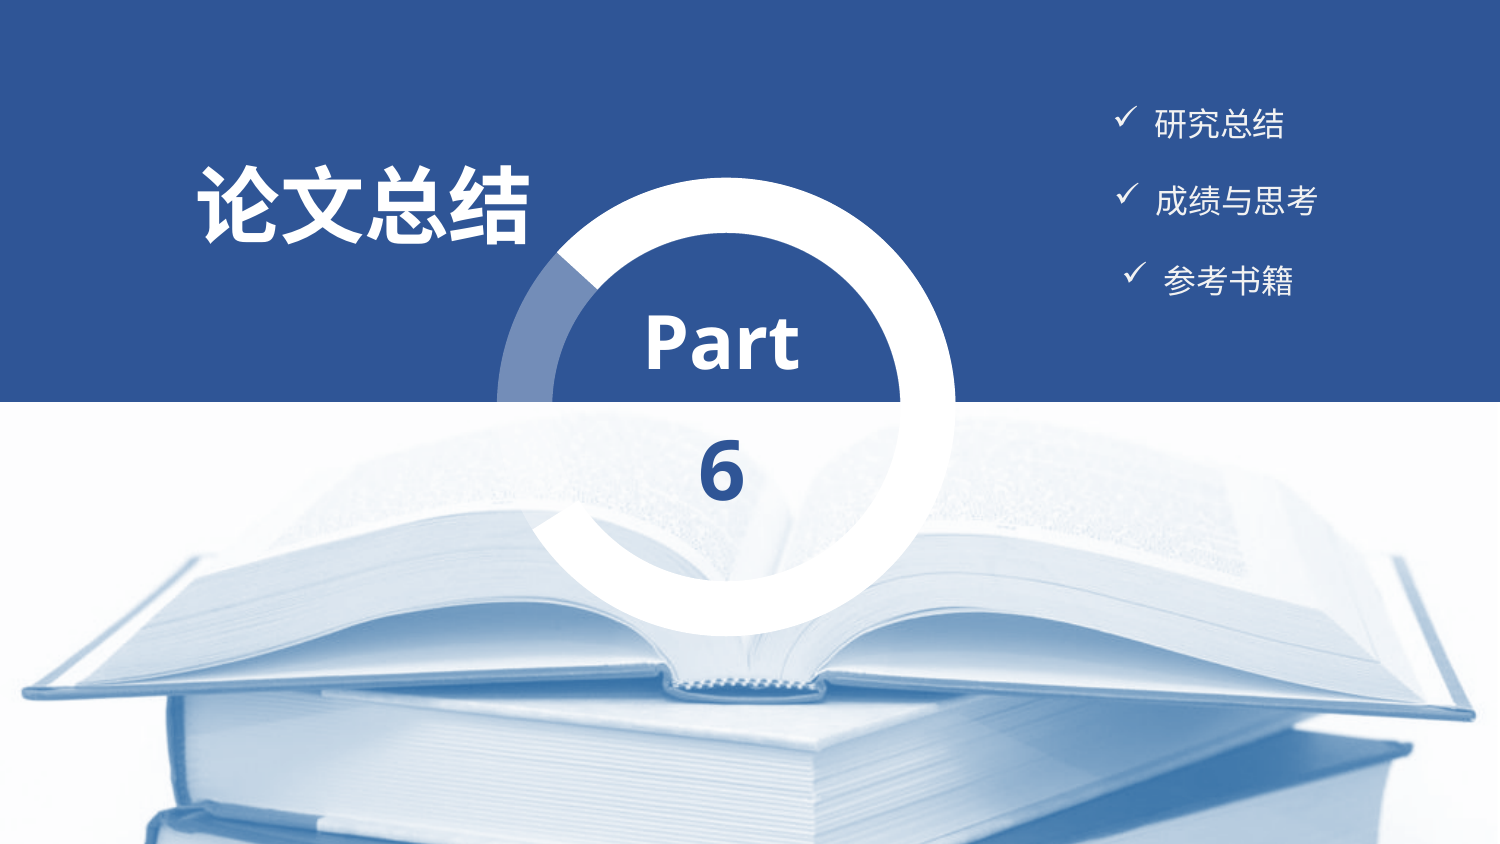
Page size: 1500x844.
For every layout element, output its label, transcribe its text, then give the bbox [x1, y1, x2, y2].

text_box 参考书籍 [1069, 244, 1347, 317]
text_box 论文总结 [184, 147, 545, 260]
text_box 成绩与思考 [1055, 164, 1379, 237]
text_box 研究总结 [1060, 87, 1338, 160]
